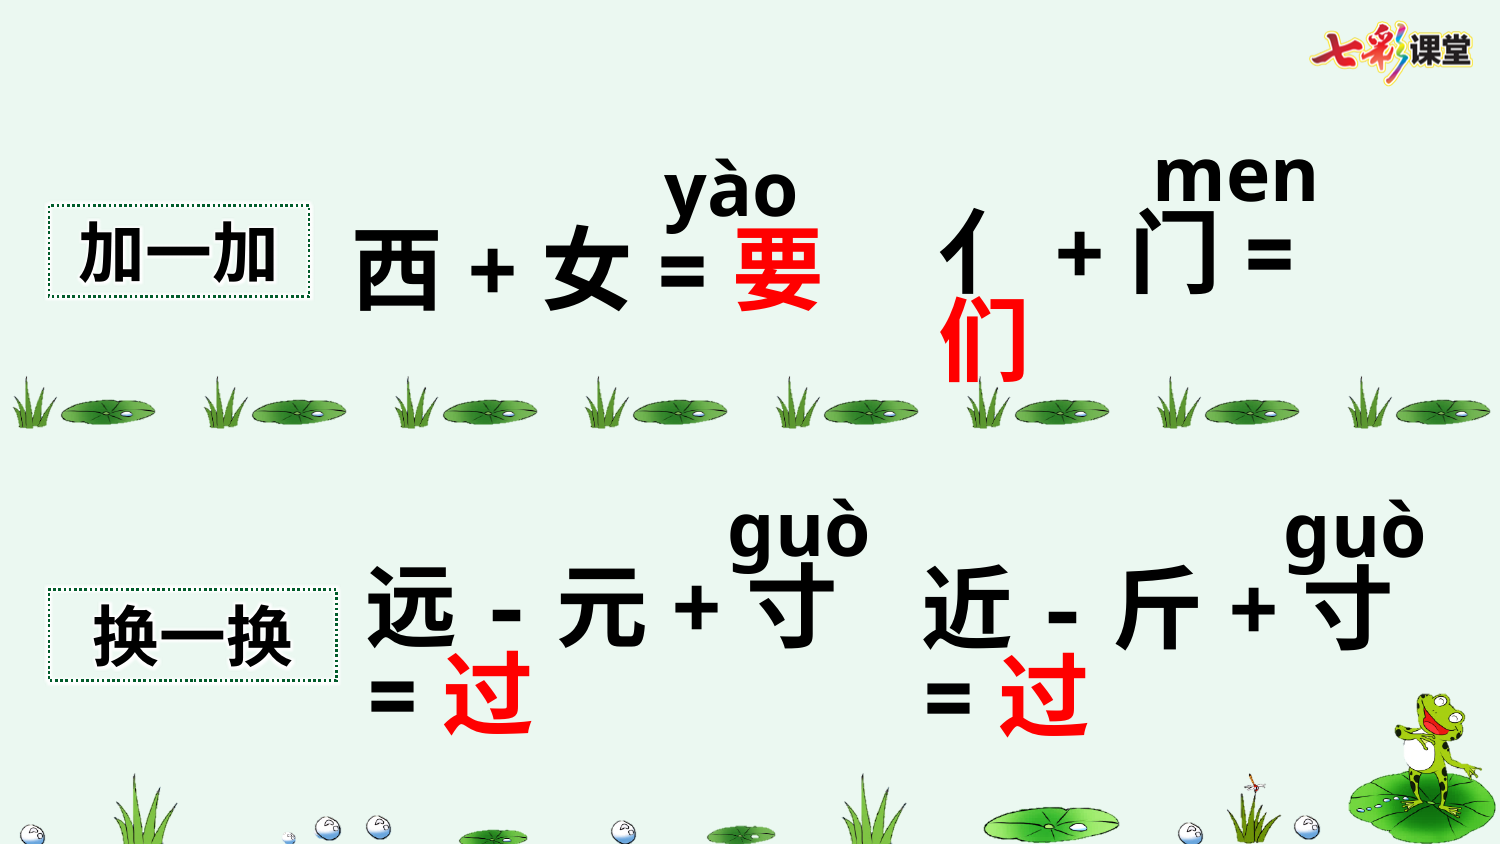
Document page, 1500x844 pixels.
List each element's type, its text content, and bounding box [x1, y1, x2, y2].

picture [17, 820, 50, 844]
text_box men 亻+门=们 [927, 138, 1388, 362]
picture [1348, 669, 1500, 844]
picture [1291, 811, 1325, 844]
text_box guò 远-元+寸=过 [336, 476, 910, 769]
picture [363, 811, 396, 844]
picture [1222, 770, 1289, 844]
picture [312, 812, 346, 844]
picture [280, 829, 298, 844]
text_box 加一加 [49, 205, 309, 297]
picture [104, 753, 195, 844]
picture [1175, 818, 1208, 844]
text_box yào 西+女=要 [336, 138, 959, 329]
picture [974, 796, 1131, 844]
text_box 换一换 [49, 589, 337, 681]
picture [702, 820, 781, 844]
picture [454, 824, 533, 844]
picture [832, 758, 924, 844]
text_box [5, 362, 1498, 438]
picture [1308, 20, 1475, 87]
picture [608, 816, 641, 844]
text_box guò 近-斤+寸=过 [892, 477, 1483, 770]
